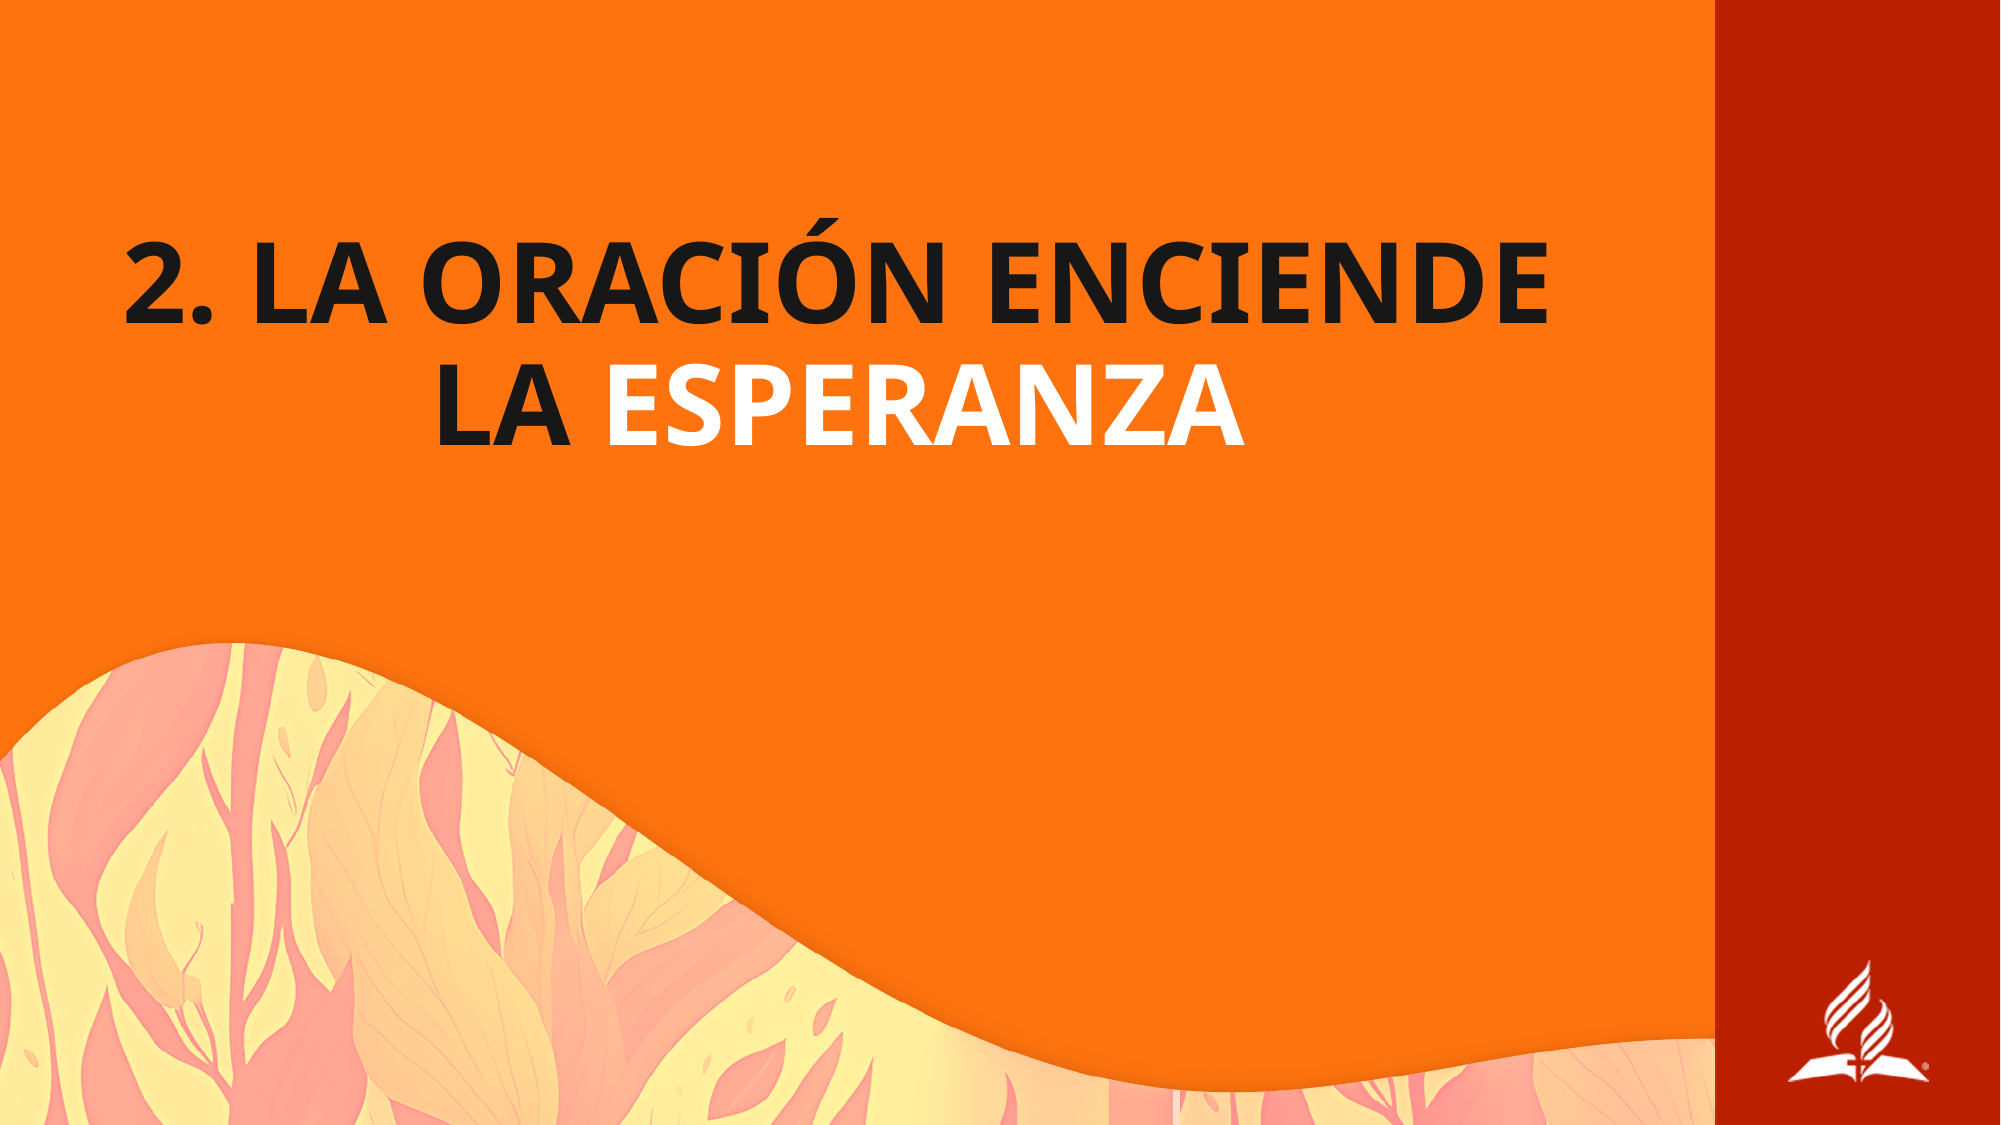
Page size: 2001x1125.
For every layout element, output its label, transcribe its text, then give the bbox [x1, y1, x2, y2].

picture [0, 0, 2001, 1125]
title 2. LA ORACIÓN ENCIENDE LA ESPERANZA [78, 114, 1598, 583]
